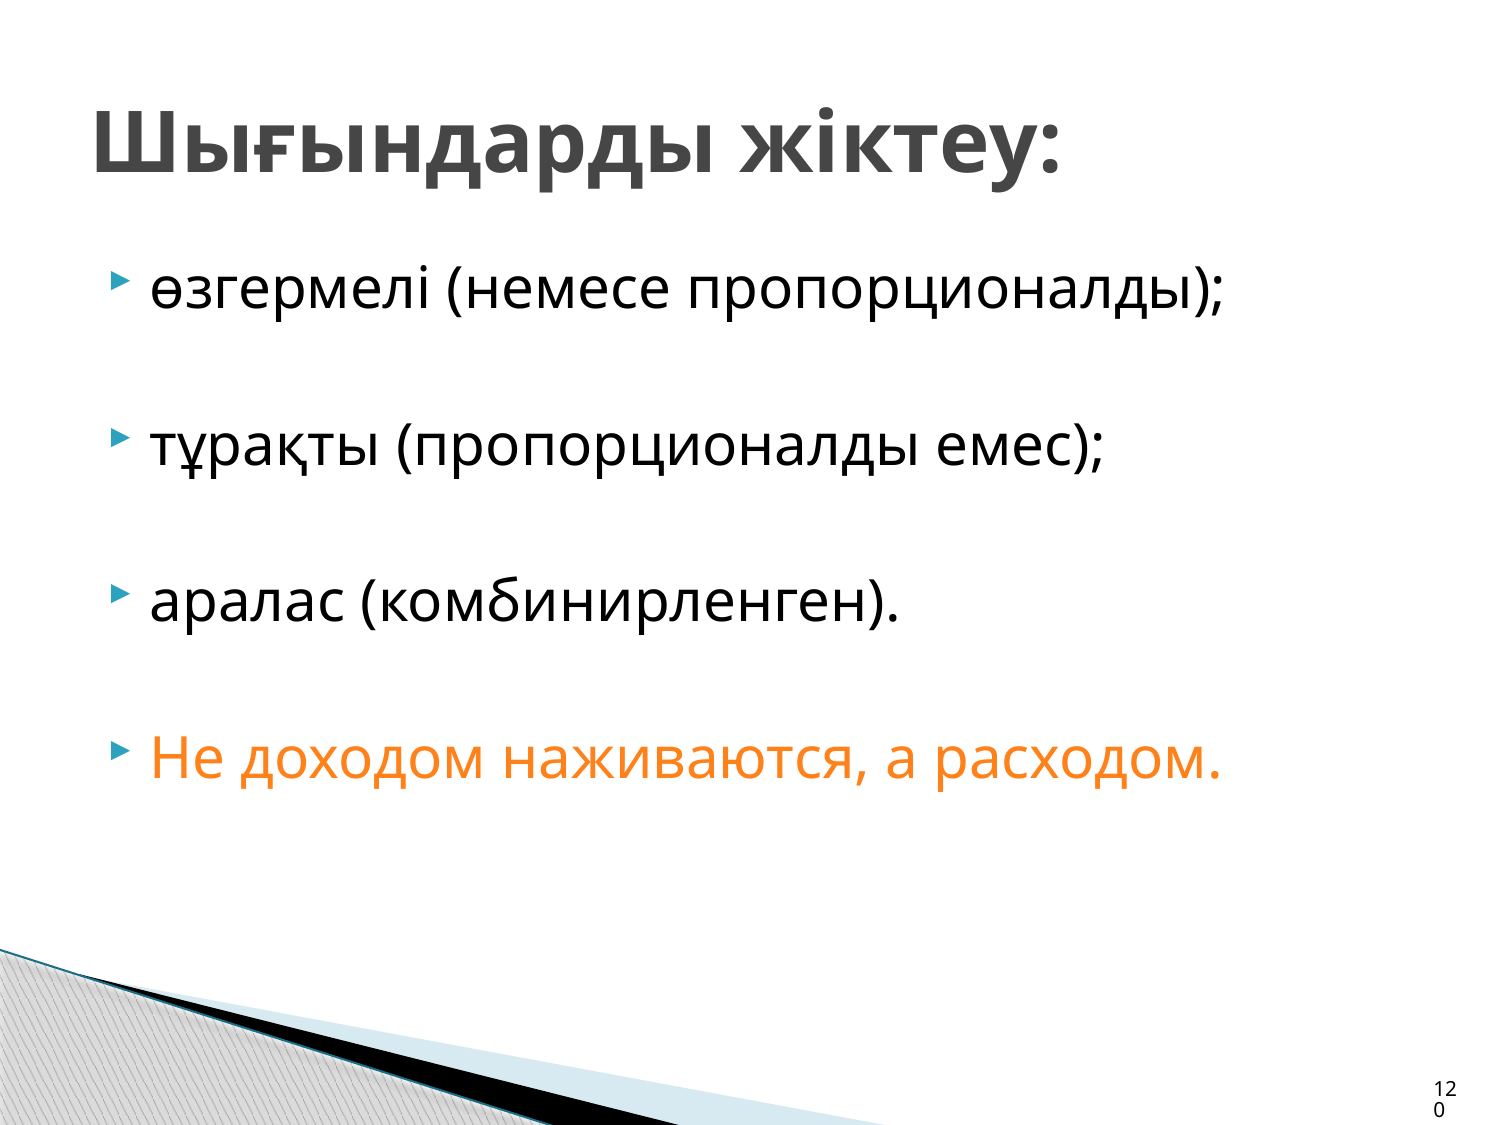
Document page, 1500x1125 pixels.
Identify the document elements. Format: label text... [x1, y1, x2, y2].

slide_number 120 [1418, 1051, 1479, 1112]
list өзгермелі (немесе пропорционалды); тұрақты (пропорционалды емес); аралас (комбинирленген). Не доходом наживаются, а расходом. [75, 243, 1425, 986]
title Шығындарды жіктеу: [75, 45, 1425, 233]
